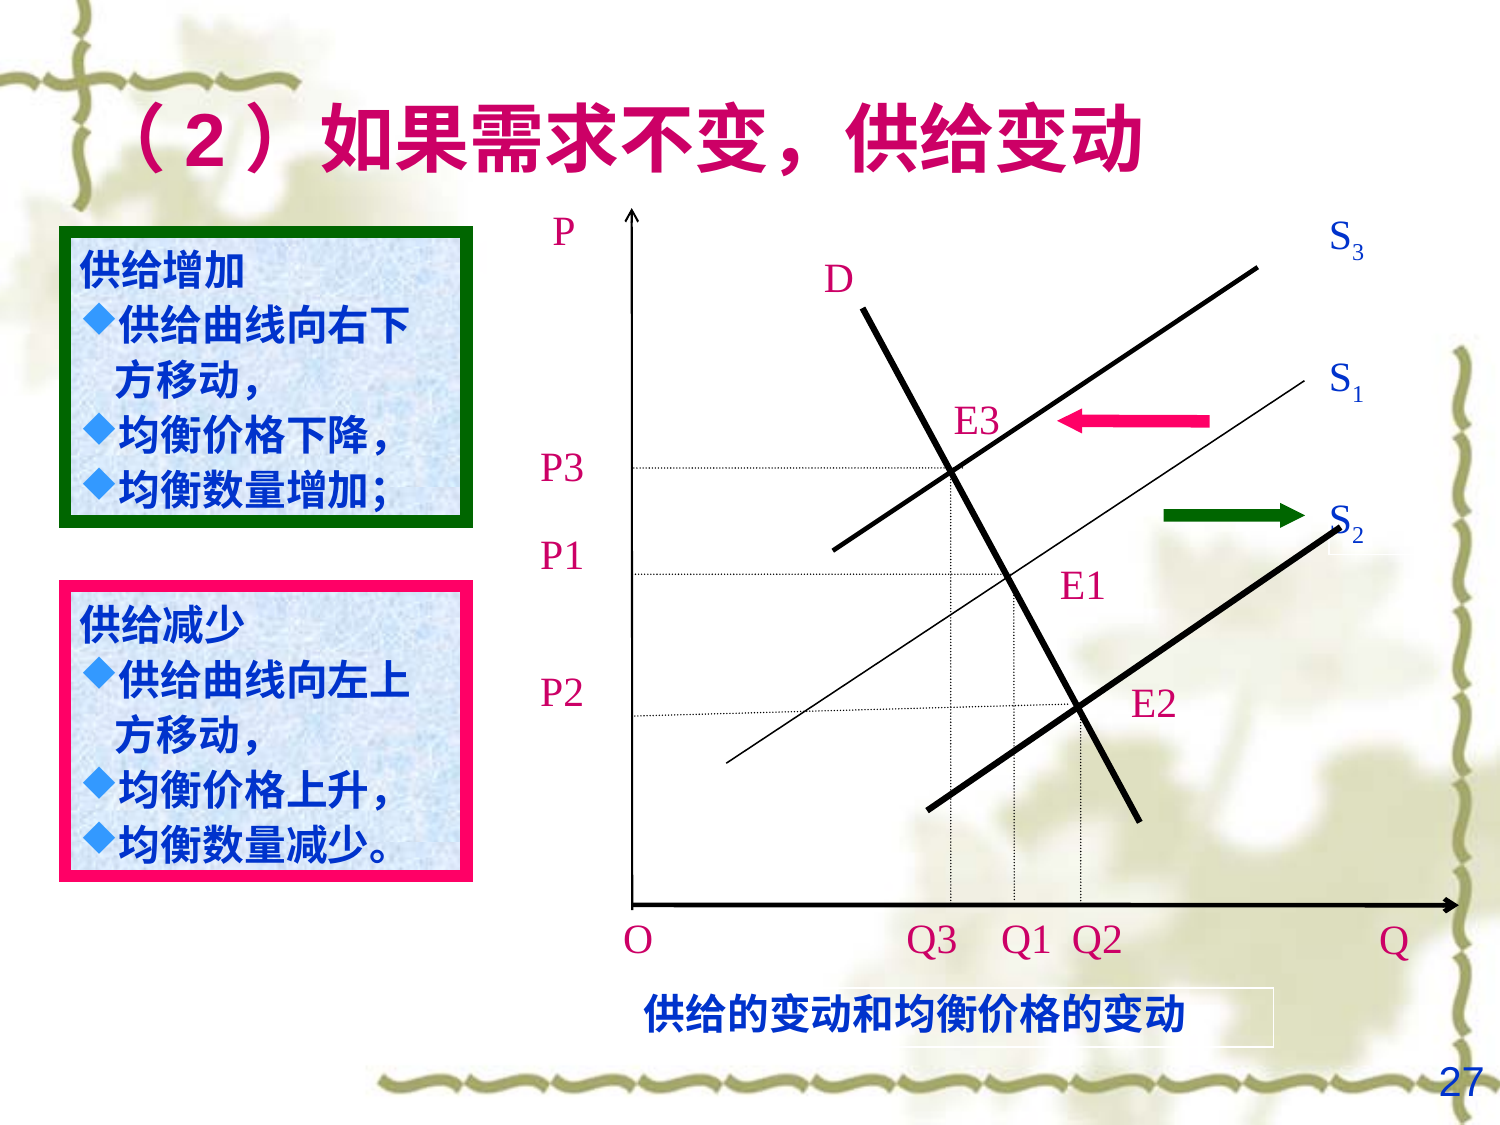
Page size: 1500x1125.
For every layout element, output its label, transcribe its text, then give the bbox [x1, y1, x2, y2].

text_box 供给减少 供给曲线向左上方移动， 均衡价格上升， 均衡数量减少。 [64, 586, 467, 876]
text_box S2 [1328, 491, 1432, 555]
text_box P3 [525, 432, 632, 497]
text_box P2 [525, 656, 631, 723]
text_box E1 [1045, 550, 1140, 610]
text_box D [809, 243, 880, 292]
text_box [1057, 416, 1210, 425]
text_box [1163, 511, 1306, 520]
text_box Q2 [1057, 904, 1158, 963]
text_box S1 [1328, 350, 1418, 405]
text_box P [537, 196, 626, 303]
text_box Q1 [986, 904, 1057, 956]
list （2）如果需求不变，供给变动 [76, 78, 1199, 195]
text_box 供给的变动和均衡价格的变动 [643, 987, 1274, 1047]
text_box E3 [939, 385, 1046, 445]
text_box E2 [1116, 668, 1201, 745]
slide_number 27 [1080, 1046, 1500, 1125]
text_box Q [1364, 905, 1459, 988]
text_box [624, 208, 639, 432]
picture [0, 0, 1500, 1125]
text_box S3 [1328, 208, 1424, 268]
text_box O [608, 904, 703, 965]
text_box P1 [525, 520, 620, 568]
text_box 供给增加 供给曲线向右下方移动， 均衡价格下降， 均衡数量增加； [64, 231, 467, 522]
text_box Q3 [891, 906, 1005, 966]
